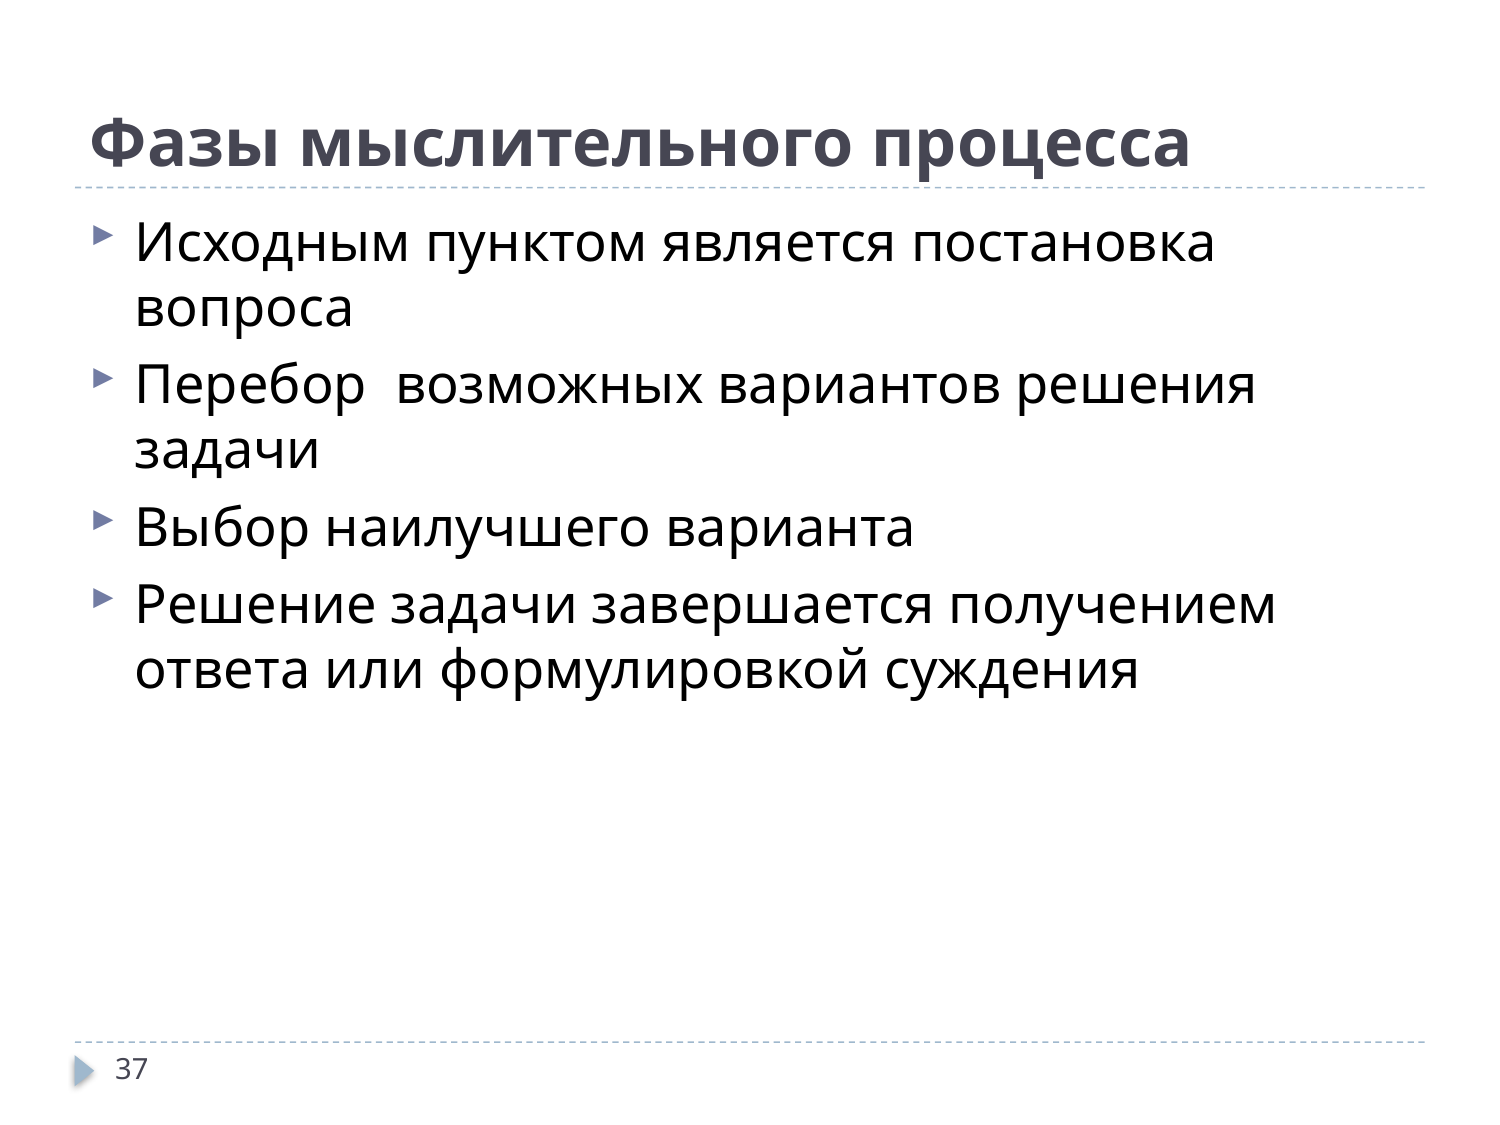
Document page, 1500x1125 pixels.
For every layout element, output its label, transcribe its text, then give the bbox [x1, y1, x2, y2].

slide_number 37 [100, 1042, 426, 1103]
title Фазы мыслительного процесса [75, 24, 1425, 188]
list Исходным пунктом является постановка вопроса Перебор возможных вариантов решения задачи Выбор наилучшего варианта Решение задачи завершается получением ответа или формулировкой суждения [75, 200, 1425, 1010]
